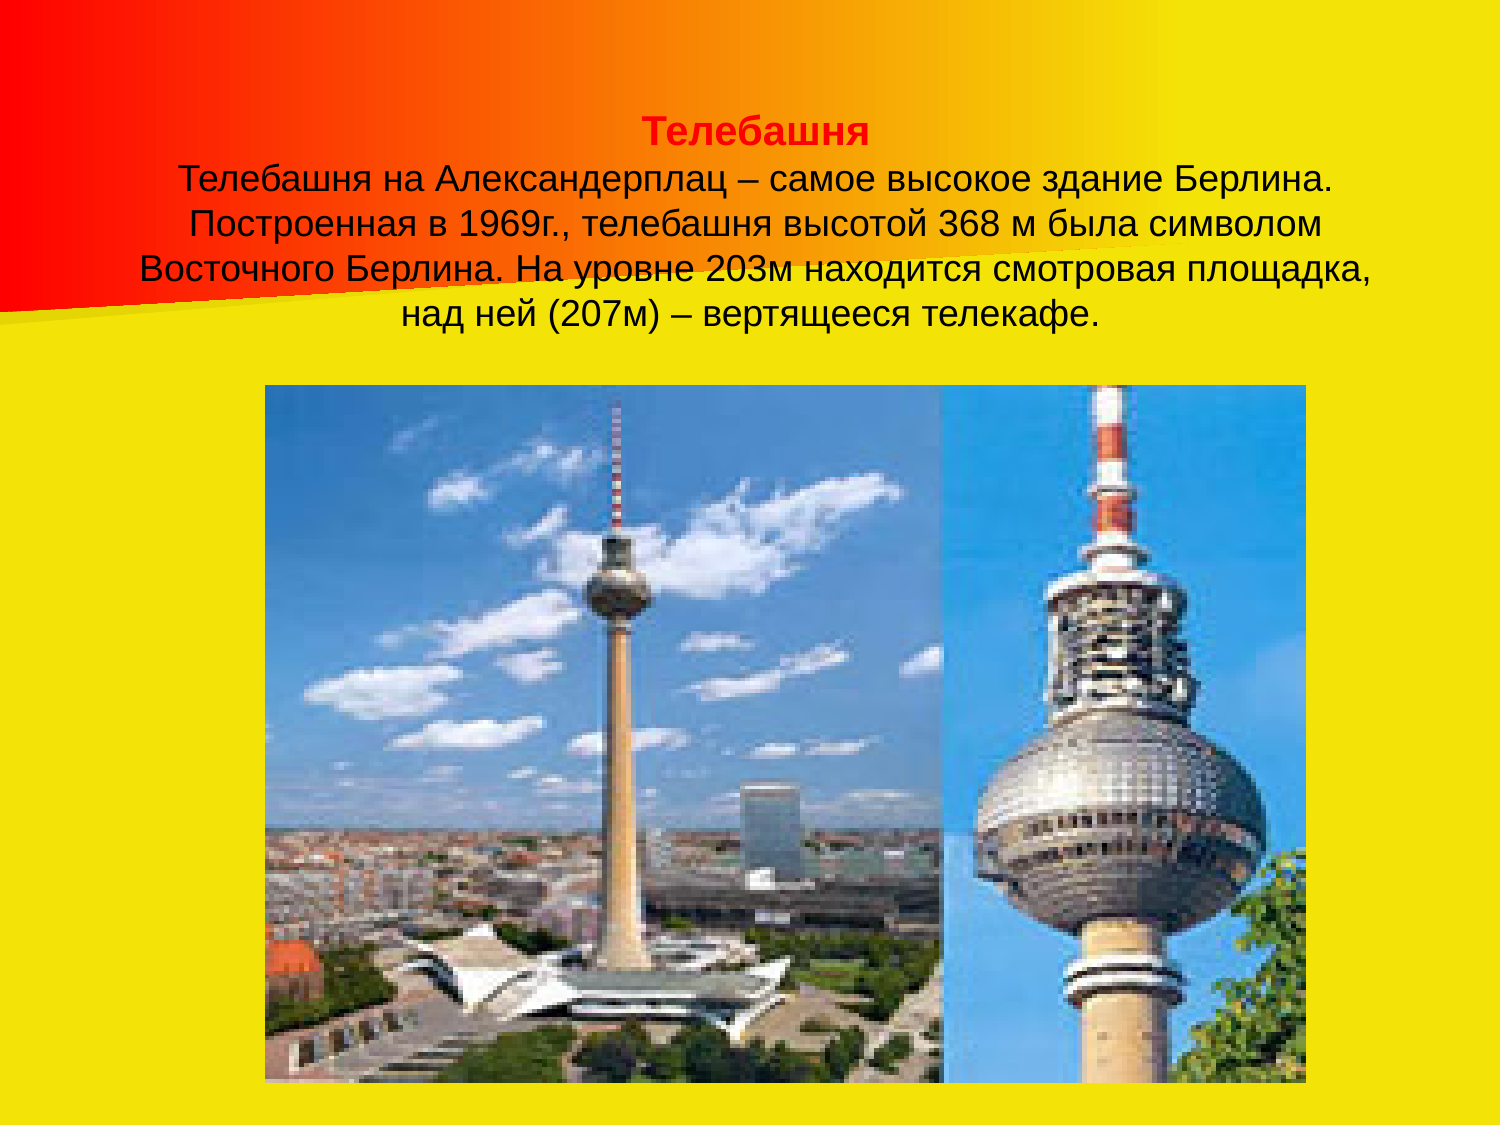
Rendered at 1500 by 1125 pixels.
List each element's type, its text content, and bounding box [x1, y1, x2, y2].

text_box Телебашня Телебашня на Александерплац – самое высокое здание Берлина. Построенная в 1969г., телебашня высотой 368 м была символом Восточного Берлина. На уровне 203м находится смотровая площадка, над ней (207м) – вертящееся телекафе. [112, 96, 1400, 341]
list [265, 385, 1306, 1083]
